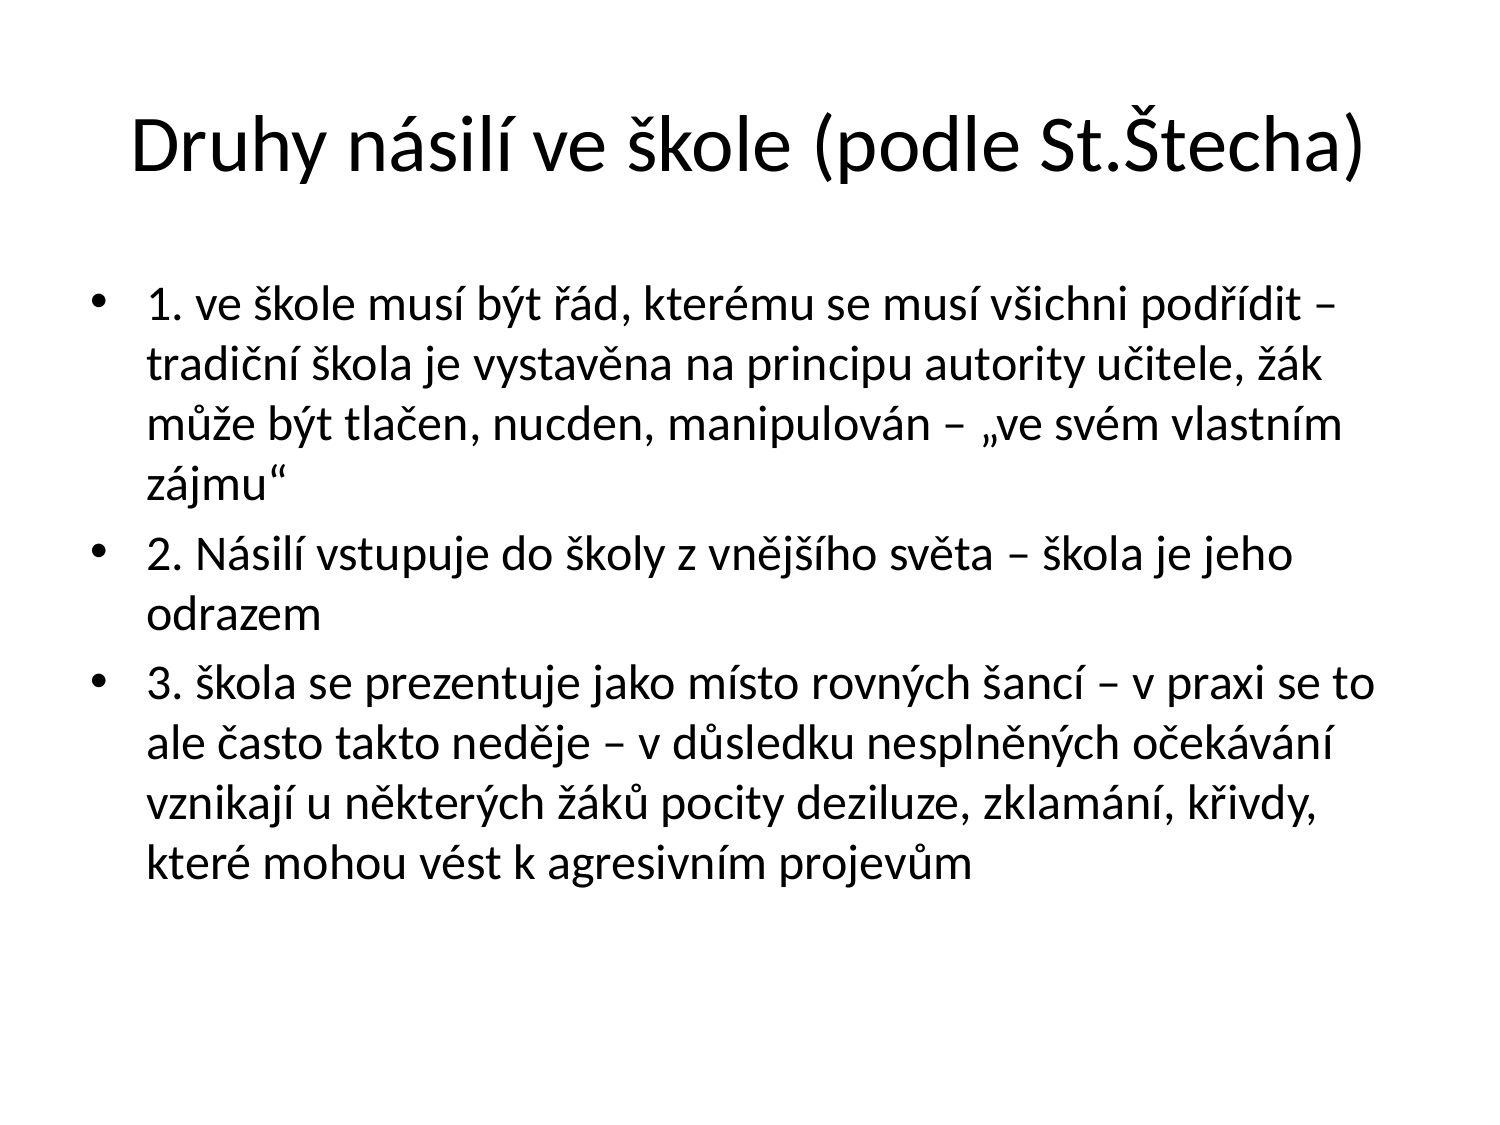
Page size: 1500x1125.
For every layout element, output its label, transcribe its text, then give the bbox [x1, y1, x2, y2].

list 1. ve škole musí být řád, kterému se musí všichni podřídit – tradiční škola je vystavěna na principu autority učitele, žák může být tlačen, nucden, manipulován – „ve svém vlastním zájmu“ 2. Násilí vstupuje do školy z vnějšího světa – škola je jeho odrazem 3. škola se prezentuje jako místo rovných šancí – v praxi se to ale často takto neděje – v důsledku nesplněných očekávání vznikají u některých žáků pocity deziluze, zklamání, křivdy, které mohou vést k agresivním projevům [75, 262, 1425, 1005]
title Druhy násilí ve škole (podle St.Štecha) [75, 45, 1425, 233]
